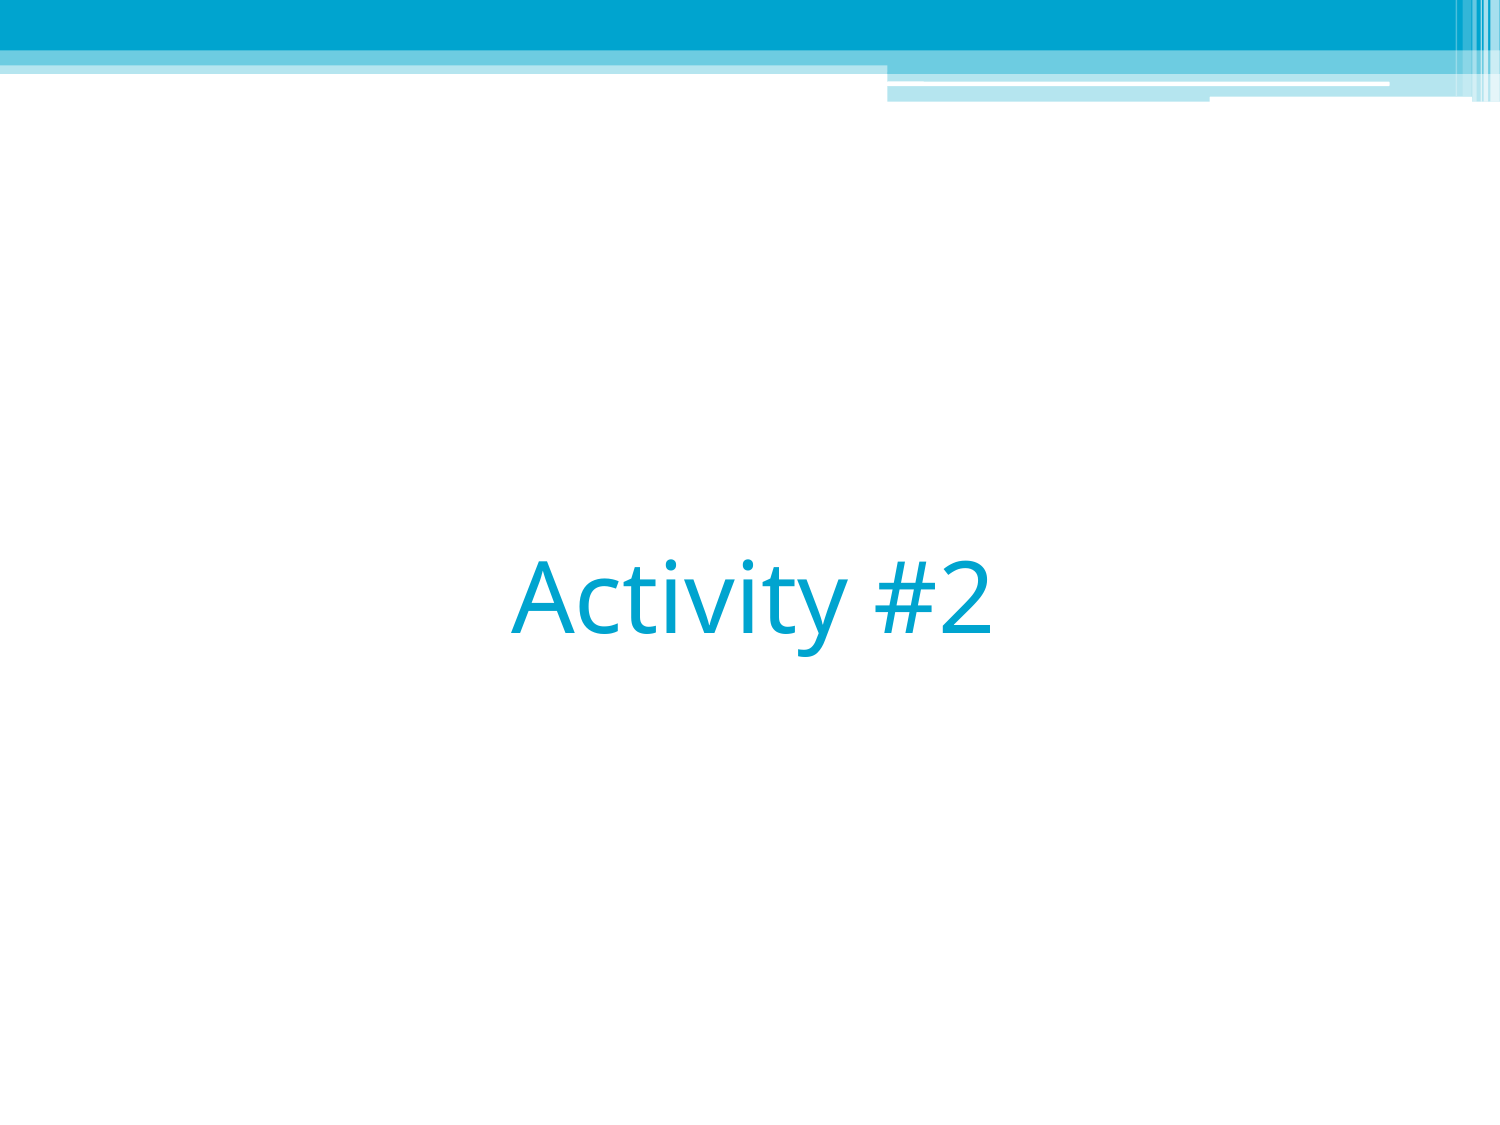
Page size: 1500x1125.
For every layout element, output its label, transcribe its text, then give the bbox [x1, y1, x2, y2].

list Activity #2 [75, 362, 1425, 825]
